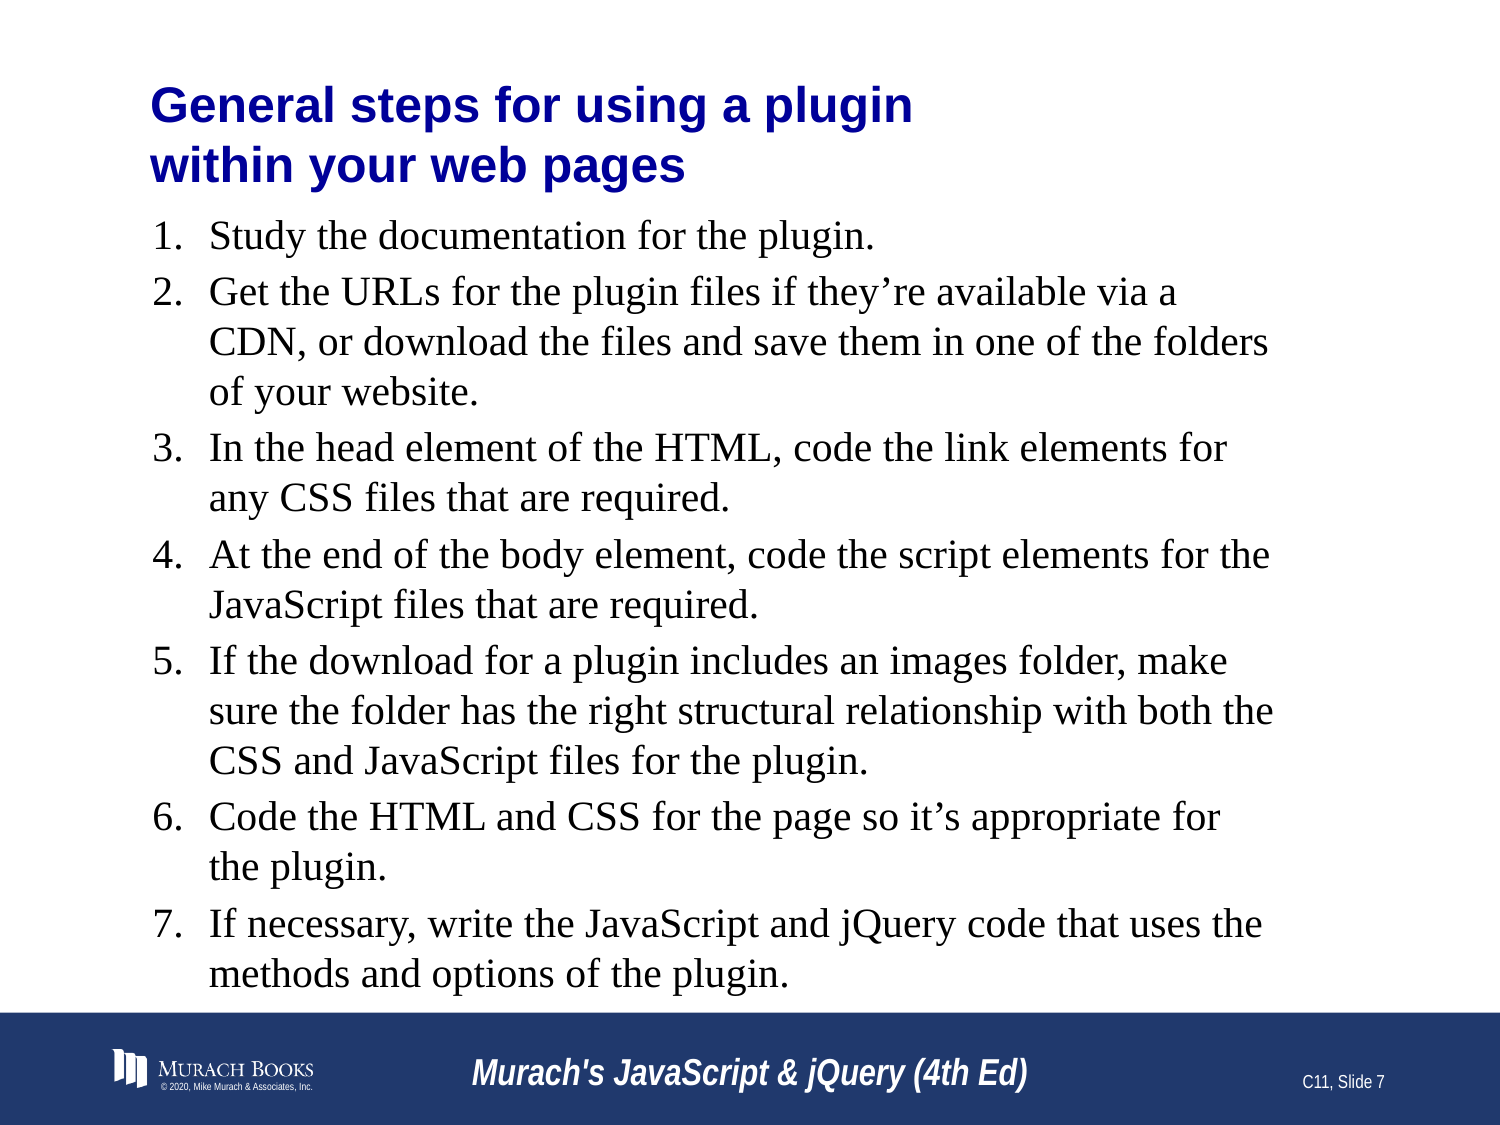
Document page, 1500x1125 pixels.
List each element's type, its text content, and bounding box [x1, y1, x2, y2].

title General steps for using a plugin within your web pages [150, 72, 1350, 194]
list Study the documentation for the plugin. Get the URLs for the plugin files if they’re available via a CDN, or download the files and save them in one of the folders of your website. In the head element of the HTML, code the link elements for any CSS files that are required. At the end of the body element, code the script elements for the JavaScript files that are required. If the download for a plugin includes an images folder, make sure the folder has the right structural relationship with both the CSS and JavaScript files for the plugin. Code the HTML and CSS for the page so it’s appropriate for the plugin. If necessary, write the JavaScript and jQuery code that uses the methods and options of the plugin. [137, 200, 1350, 1000]
footer © 2020, Mike Murach & Associates, Inc. [12, 1025, 463, 1100]
slide_number Murach's JavaScript & jQuery (4th Ed) [463, 1025, 1050, 1100]
slide_number C11, Slide 7 [1087, 1025, 1400, 1100]
